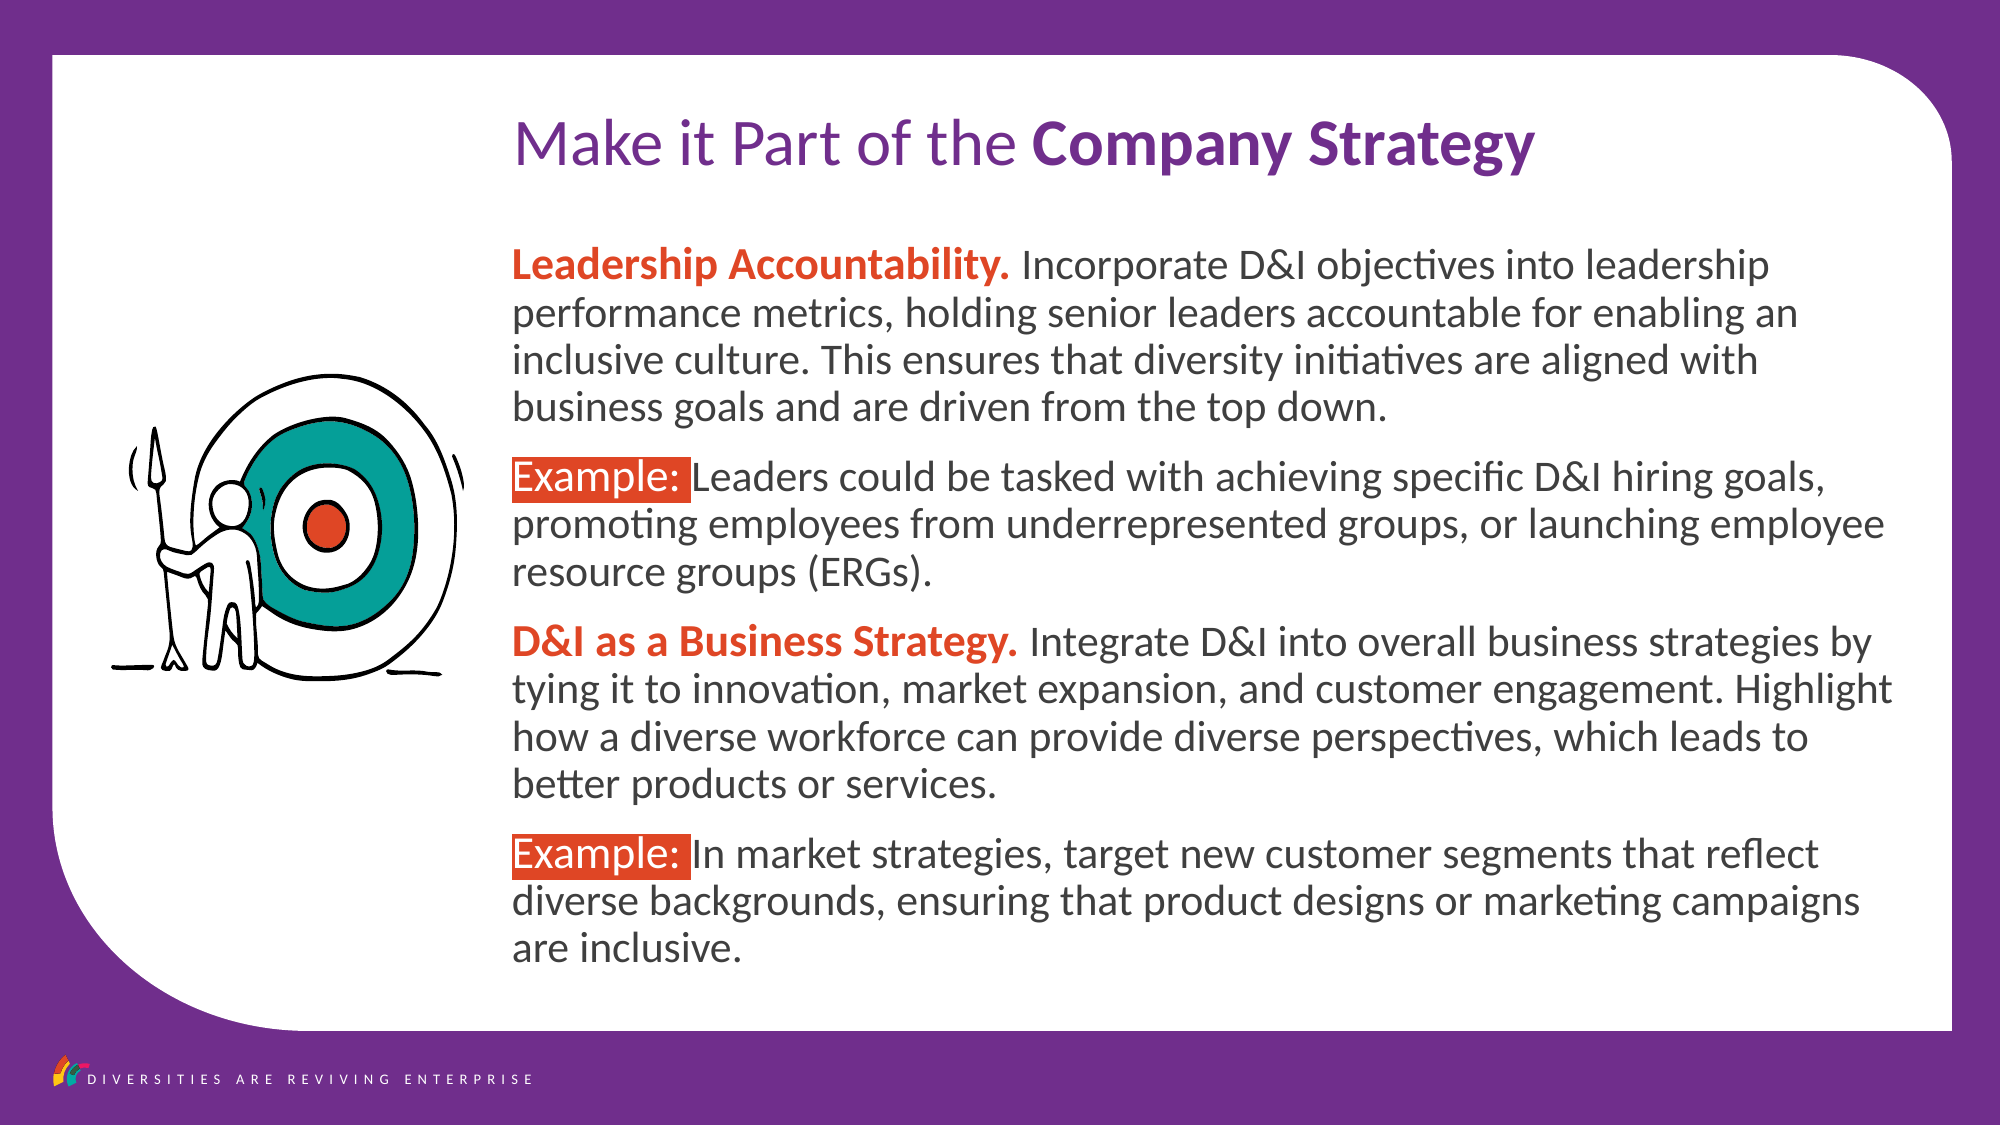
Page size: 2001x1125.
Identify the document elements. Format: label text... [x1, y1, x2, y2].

list Leadership Accountability. Incorporate D&I objectives into leadership performance metrics, holding senior leaders accountable for enabling an inclusive culture. This ensures that diversity initiatives are aligned with business goals and are driven from the top down. Example: Leaders could be tasked with achieving specific D&I hiring goals, promoting employees from underrepresented groups, or launching employee resource groups (ERGs). D&I as a Business Strategy. Integrate D&I into overall business strategies by tying it to innovation, market expansion, and customer engagement. Highlight how a diverse workforce can provide diverse perspectives, which leads to better products or services. Example: In market strategies, target new customer segments that reflect diverse backgrounds, ensuring that product designs or marketing campaigns are inclusive. [497, 232, 1919, 864]
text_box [111, 373, 465, 682]
list Make it Part of the Company Strategy [498, 100, 1816, 233]
